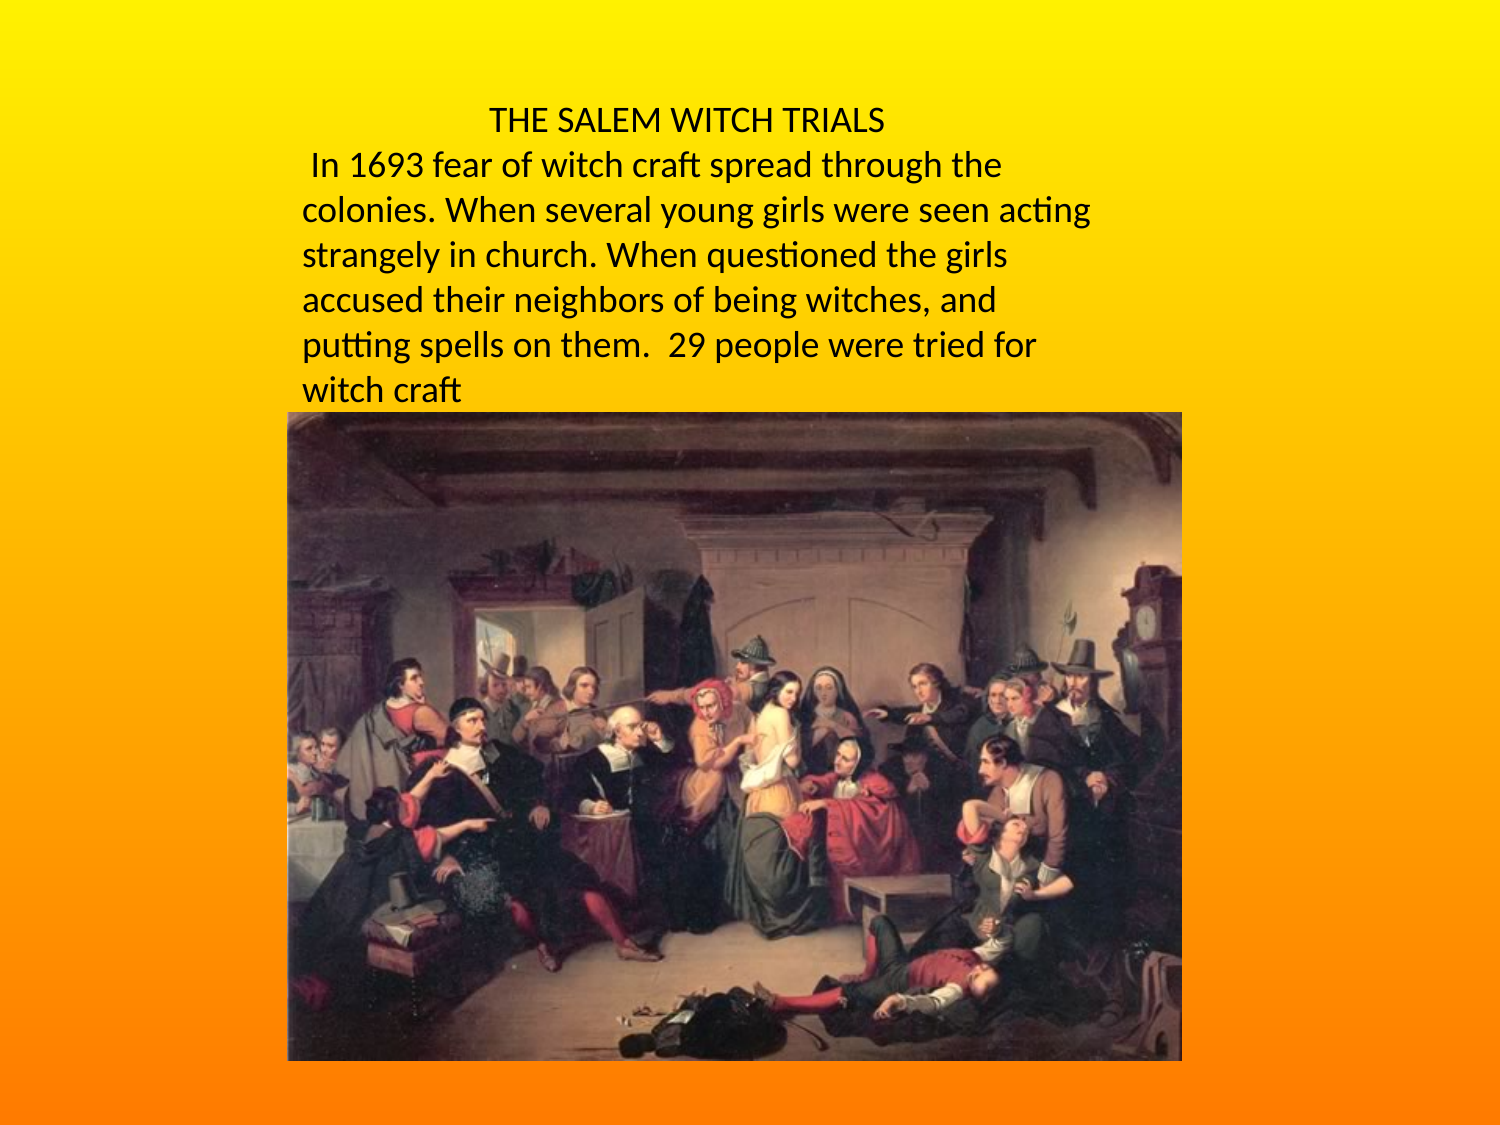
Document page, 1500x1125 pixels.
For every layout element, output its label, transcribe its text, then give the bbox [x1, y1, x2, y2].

text_box THE SALEM WITCH TRIALS In 1693 fear of witch craft spread through the colonies. When several young girls were seen acting strangely in church. When questioned the girls accused their neighbors of being witches, and putting spells on them. 29 people were tried for witch craft [287, 87, 1113, 411]
picture [287, 412, 1182, 1062]
